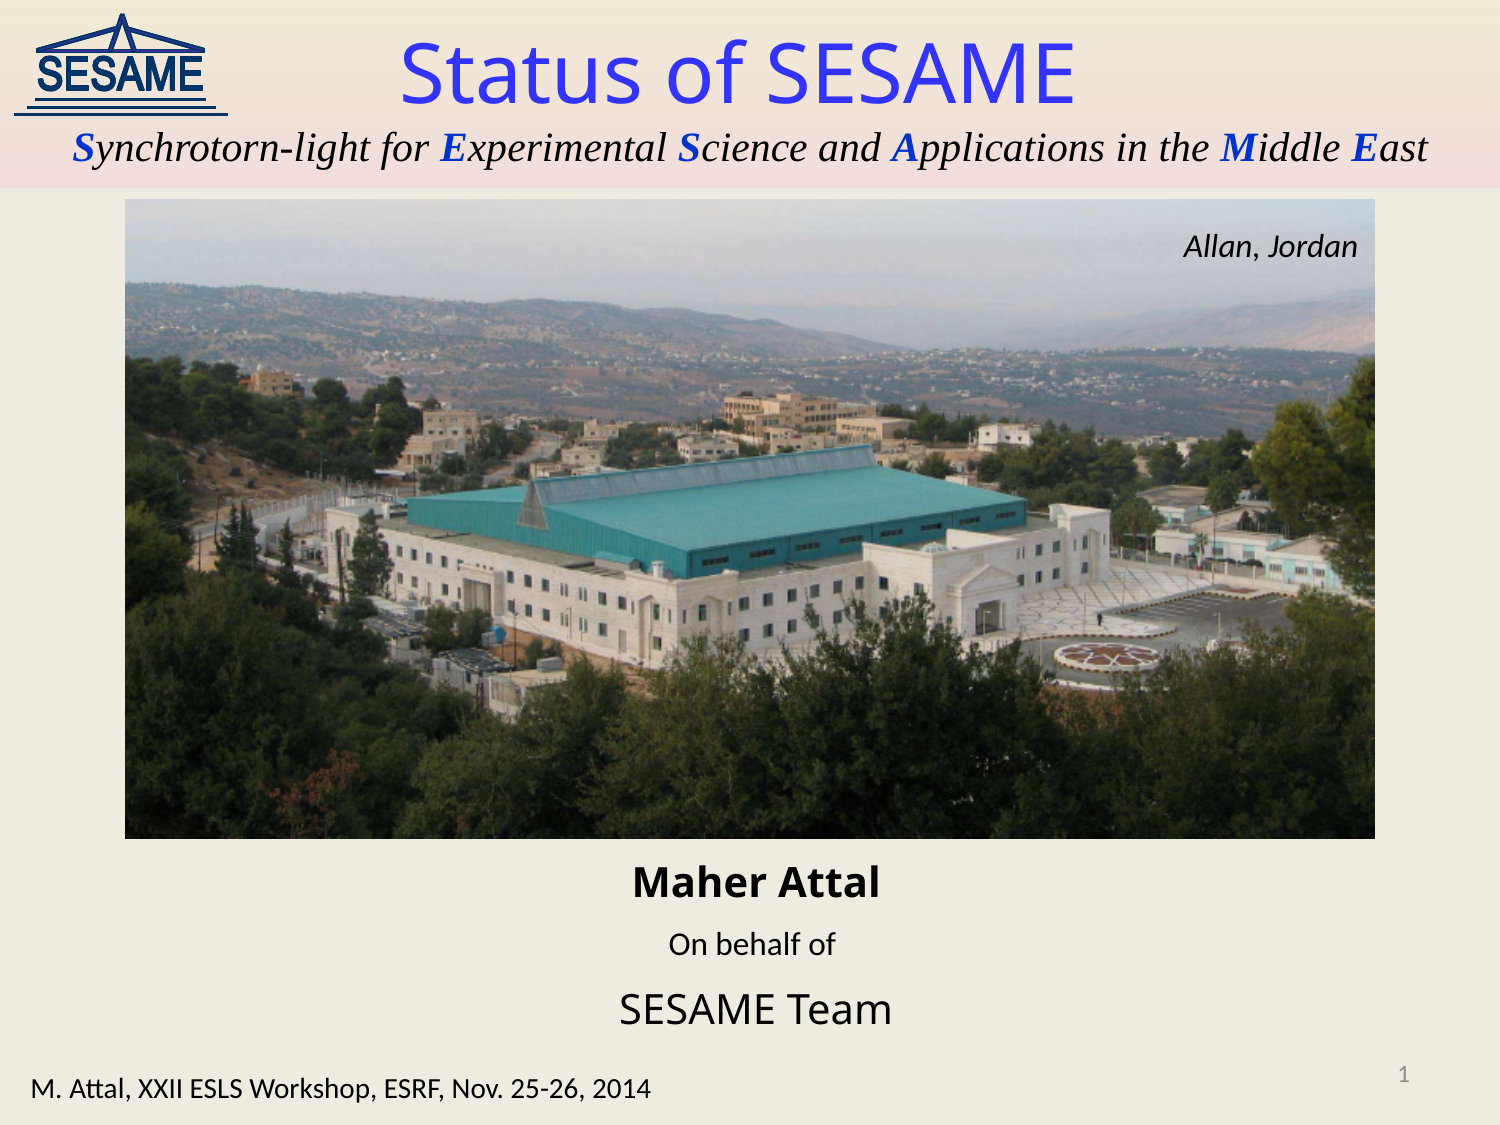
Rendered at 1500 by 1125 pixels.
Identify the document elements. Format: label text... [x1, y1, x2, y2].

text_box [0, 0, 1500, 190]
text_box Status of SESAME Synchrotorn-light for Experimental Science and Applications in the Middle East [50, 12, 1450, 200]
text_box M. Attal, XXII ESLS Workshop, ESRF, Nov. 25-26, 2014 [15, 1062, 667, 1113]
text_box Maher Attal On behalf of SESAME Team [374, 848, 1138, 1041]
picture [124, 199, 1376, 839]
picture [12, 12, 233, 119]
slide_number 1 [1074, 1042, 1425, 1103]
